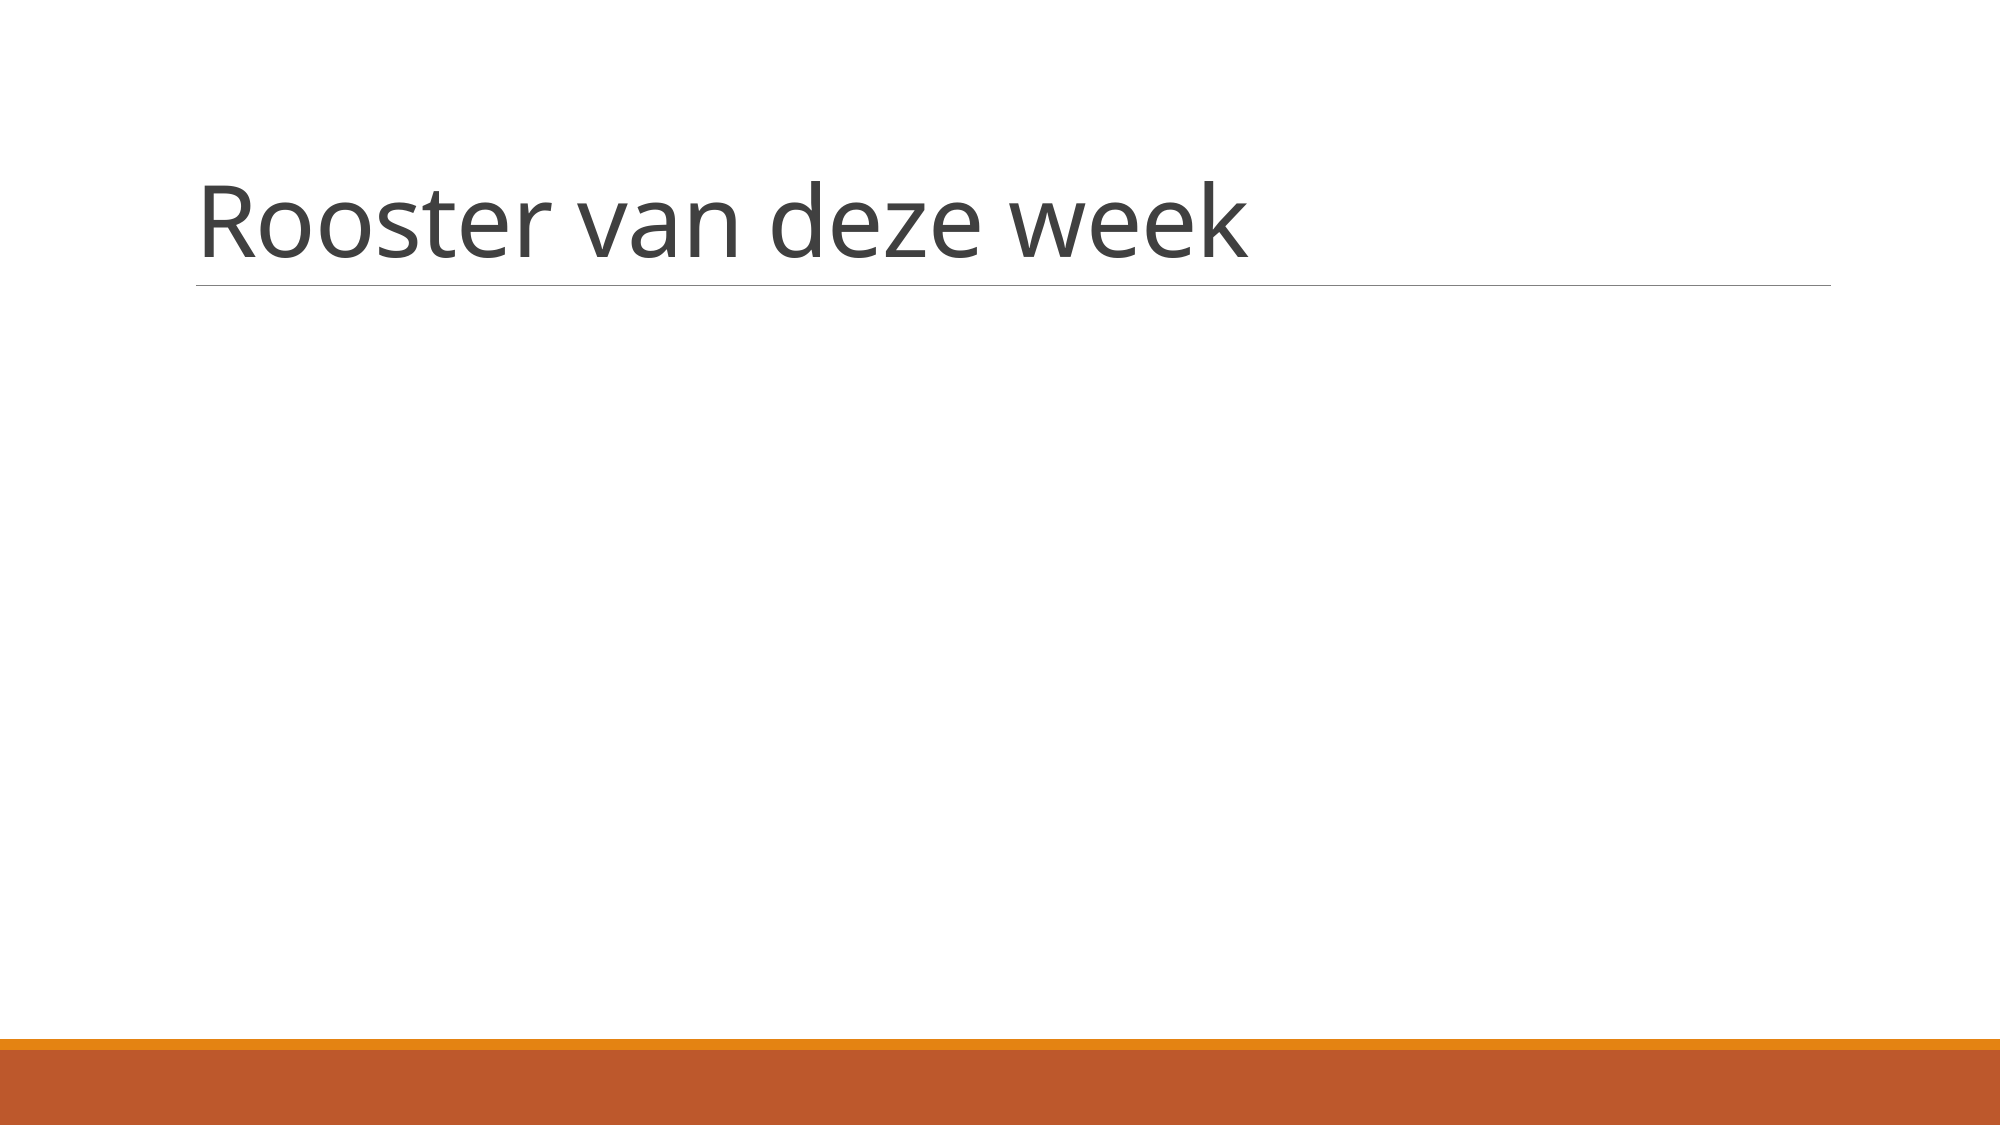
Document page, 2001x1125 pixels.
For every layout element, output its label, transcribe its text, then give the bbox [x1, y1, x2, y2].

title Rooster van deze week [180, 47, 1830, 285]
